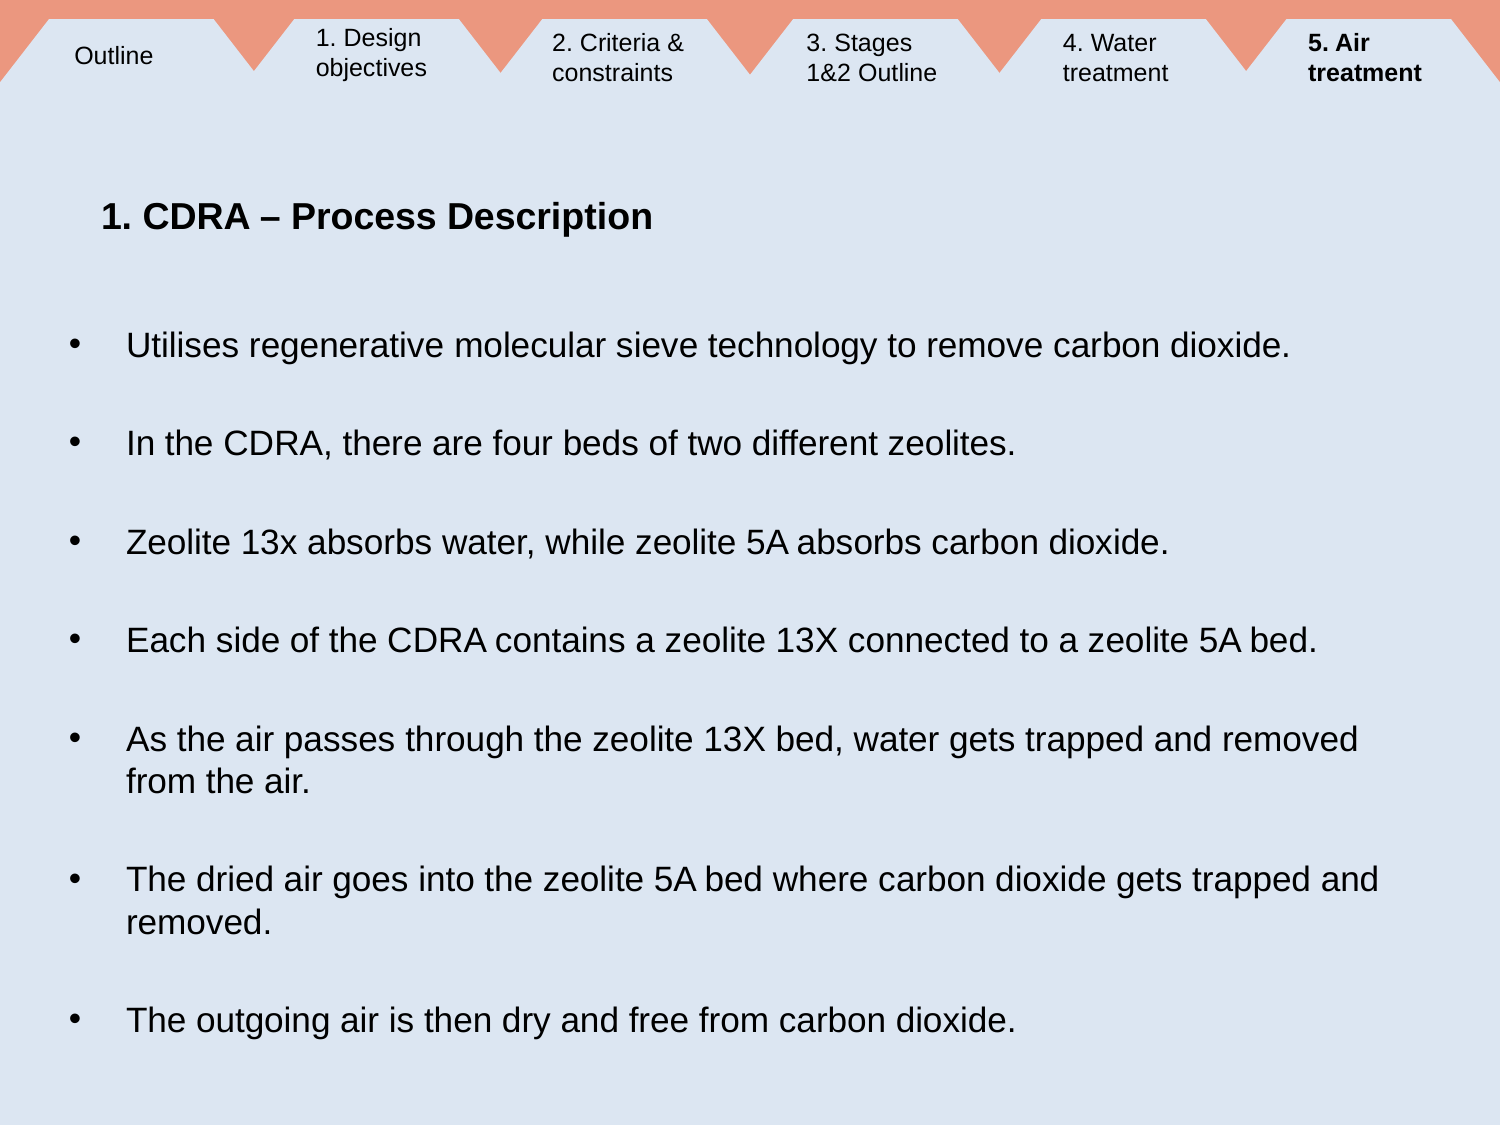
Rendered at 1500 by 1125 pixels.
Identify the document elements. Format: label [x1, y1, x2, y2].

list [0, 0, 1500, 1125]
